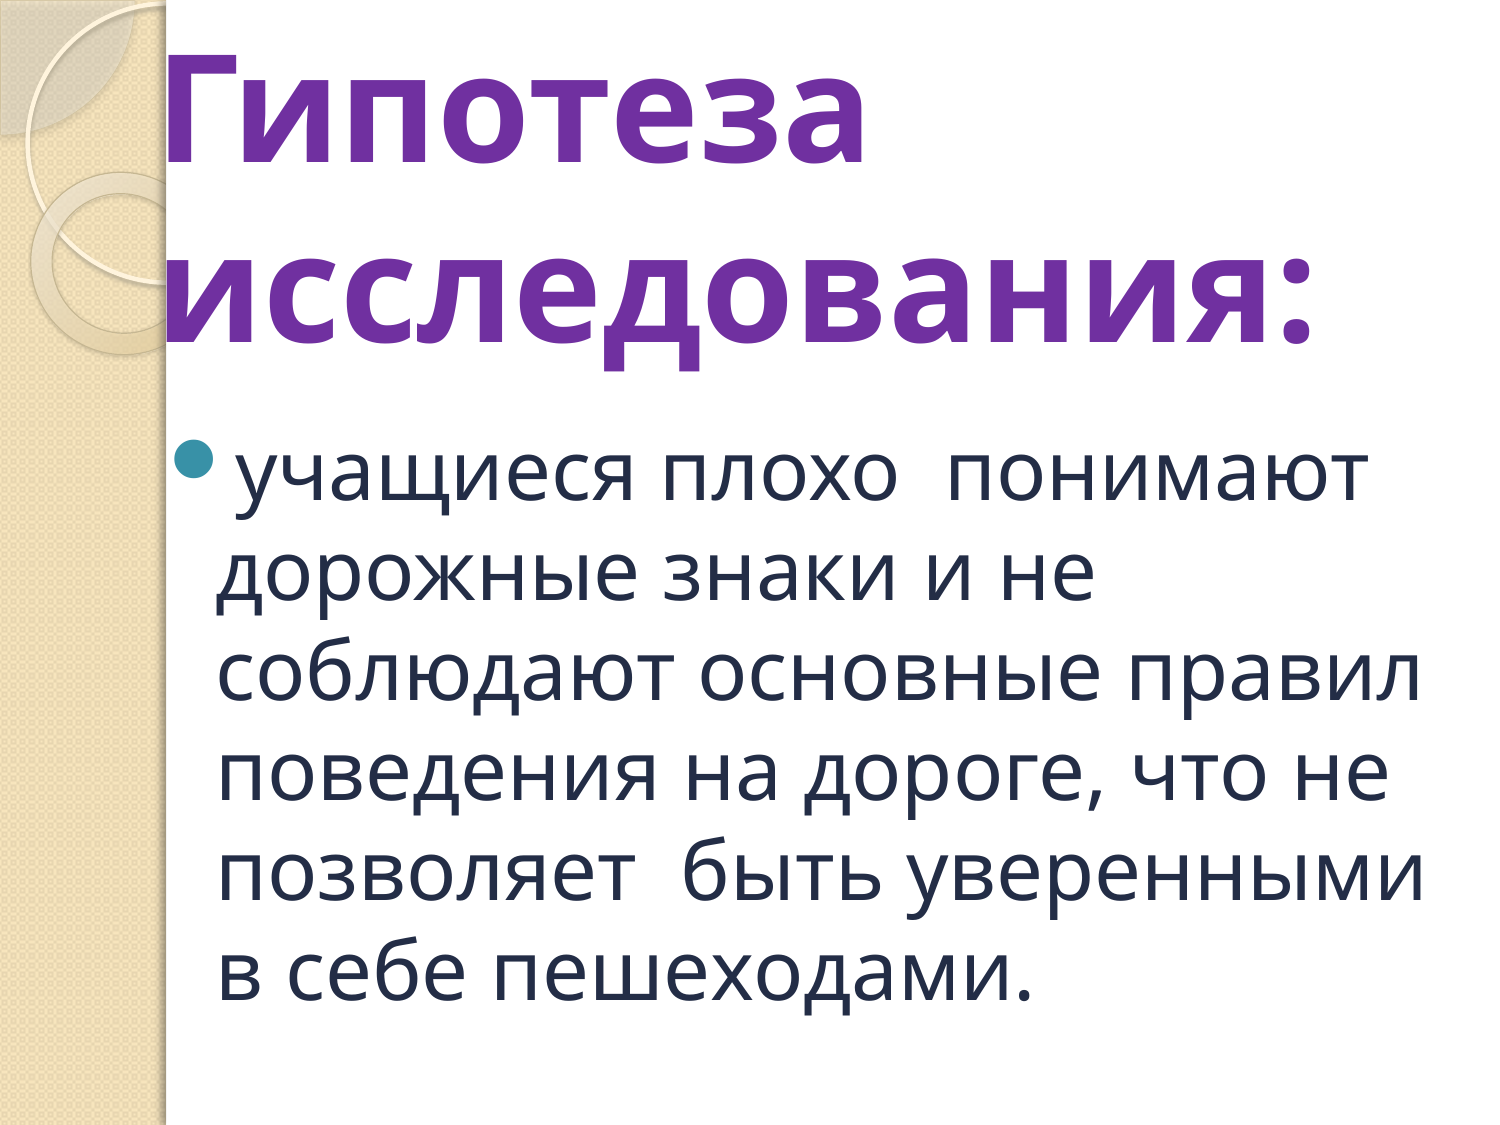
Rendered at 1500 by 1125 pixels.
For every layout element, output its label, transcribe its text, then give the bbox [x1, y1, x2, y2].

list учащиеся плохо понимают дорожные знаки и не соблюдают основные правил поведения на дороге, что не позволяет быть уверенными в себе пешеходами. [140, 410, 1466, 1090]
title Гипотеза исследования: [140, 45, 1466, 340]
